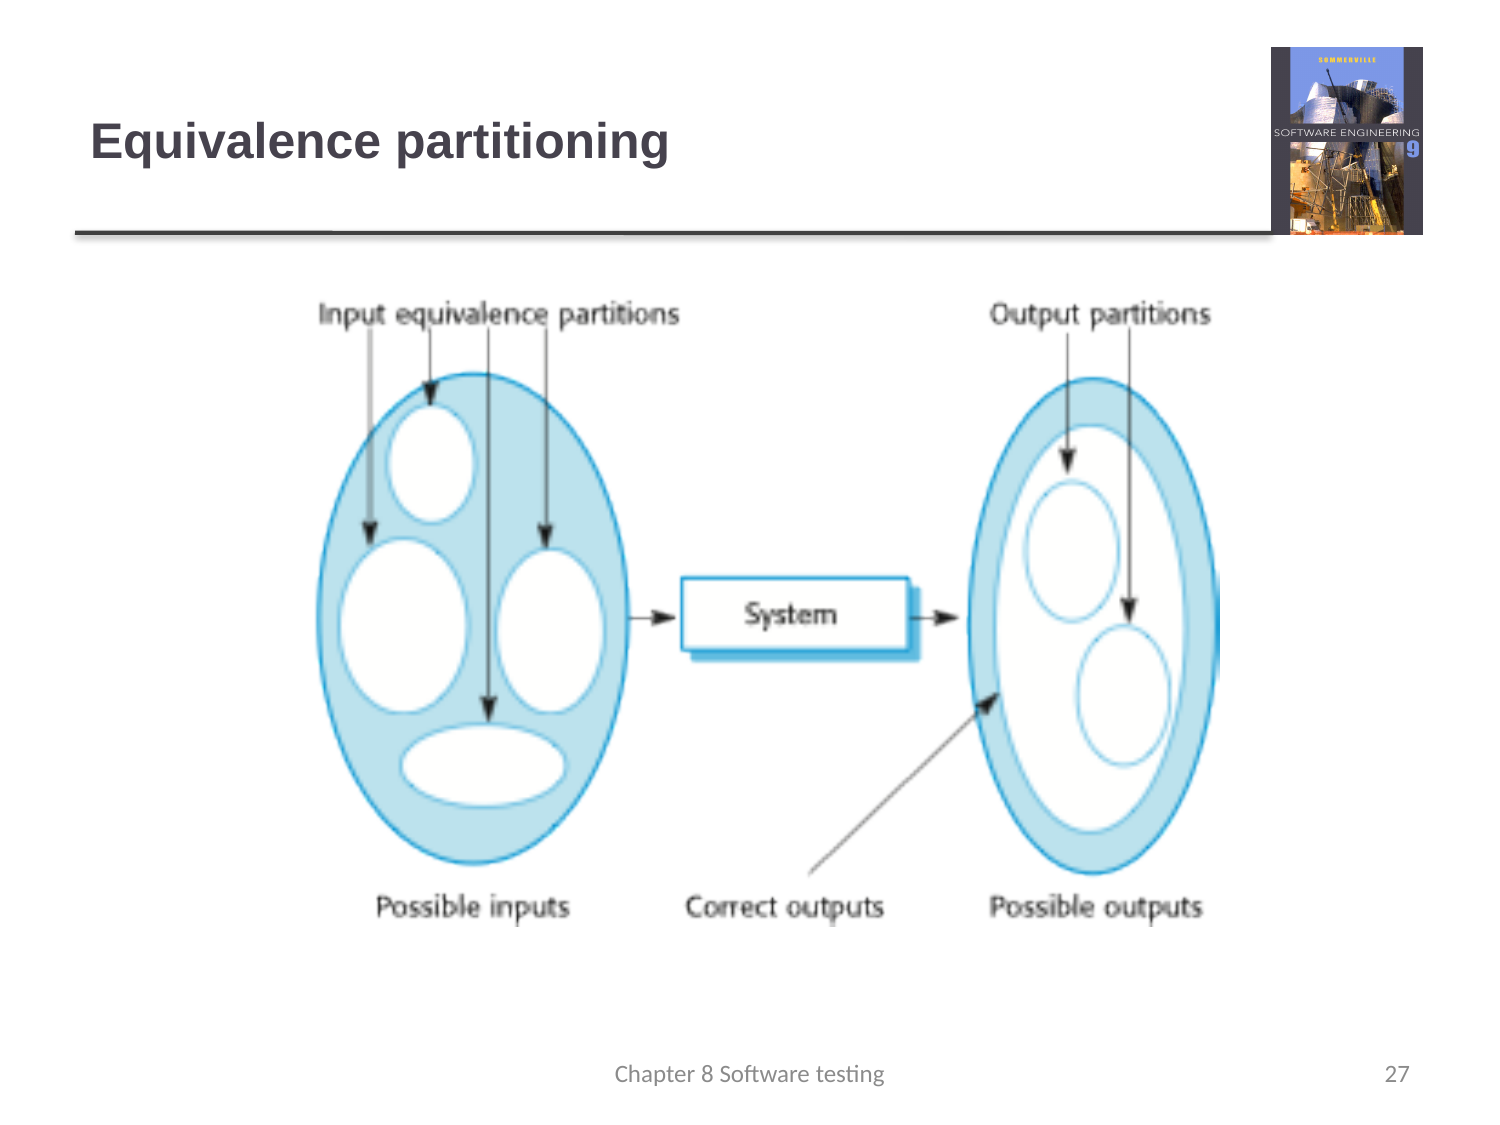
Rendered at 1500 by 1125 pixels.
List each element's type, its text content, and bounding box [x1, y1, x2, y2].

picture [1272, 47, 1423, 235]
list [191, 294, 1342, 928]
title Equivalence partitioning [74, 44, 1272, 233]
slide_number 27 [1074, 1042, 1425, 1103]
footer Chapter 8 Software testing [512, 1042, 988, 1103]
